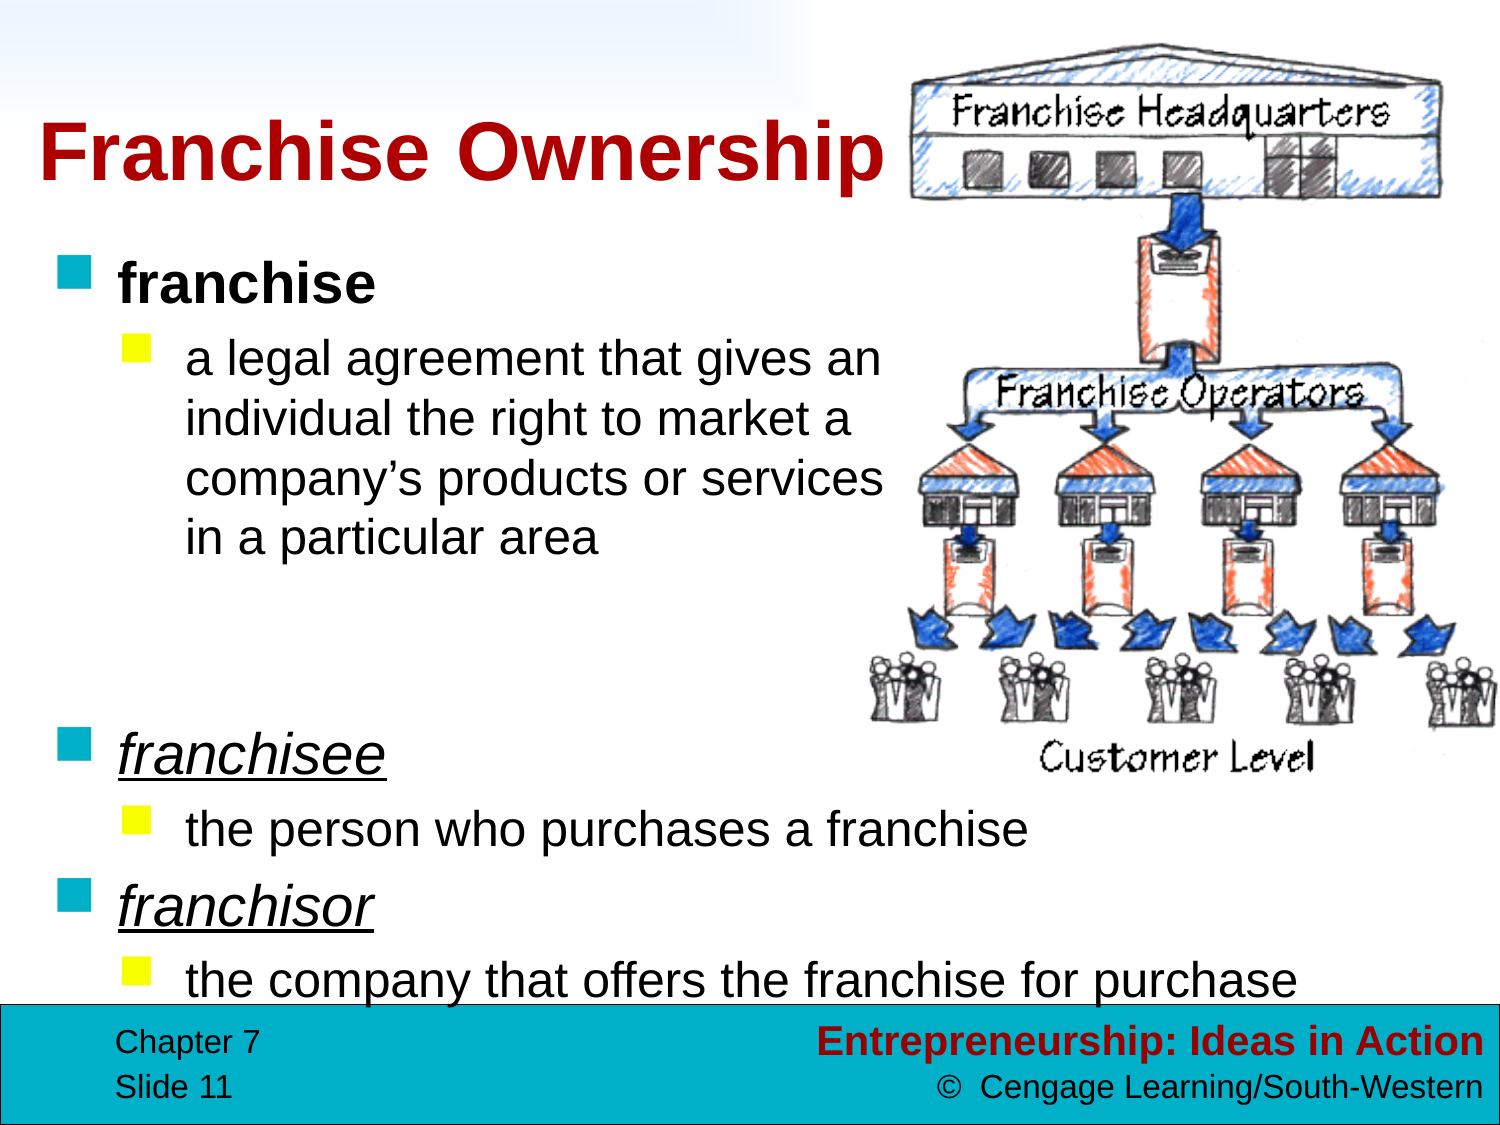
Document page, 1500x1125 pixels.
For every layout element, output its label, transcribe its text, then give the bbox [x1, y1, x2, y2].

picture [862, 37, 1500, 776]
footer Chapter 7 [99, 1012, 413, 1037]
slide_number Slide 11 [99, 1037, 413, 1113]
list franchise a legal agreement that gives an individual the right to market a company’s products or services in a particular area franchisee the person who purchases a franchise franchisor the company that offers the franchise for purchase [37, 237, 1463, 976]
title Franchise Ownership [0, 49, 857, 238]
